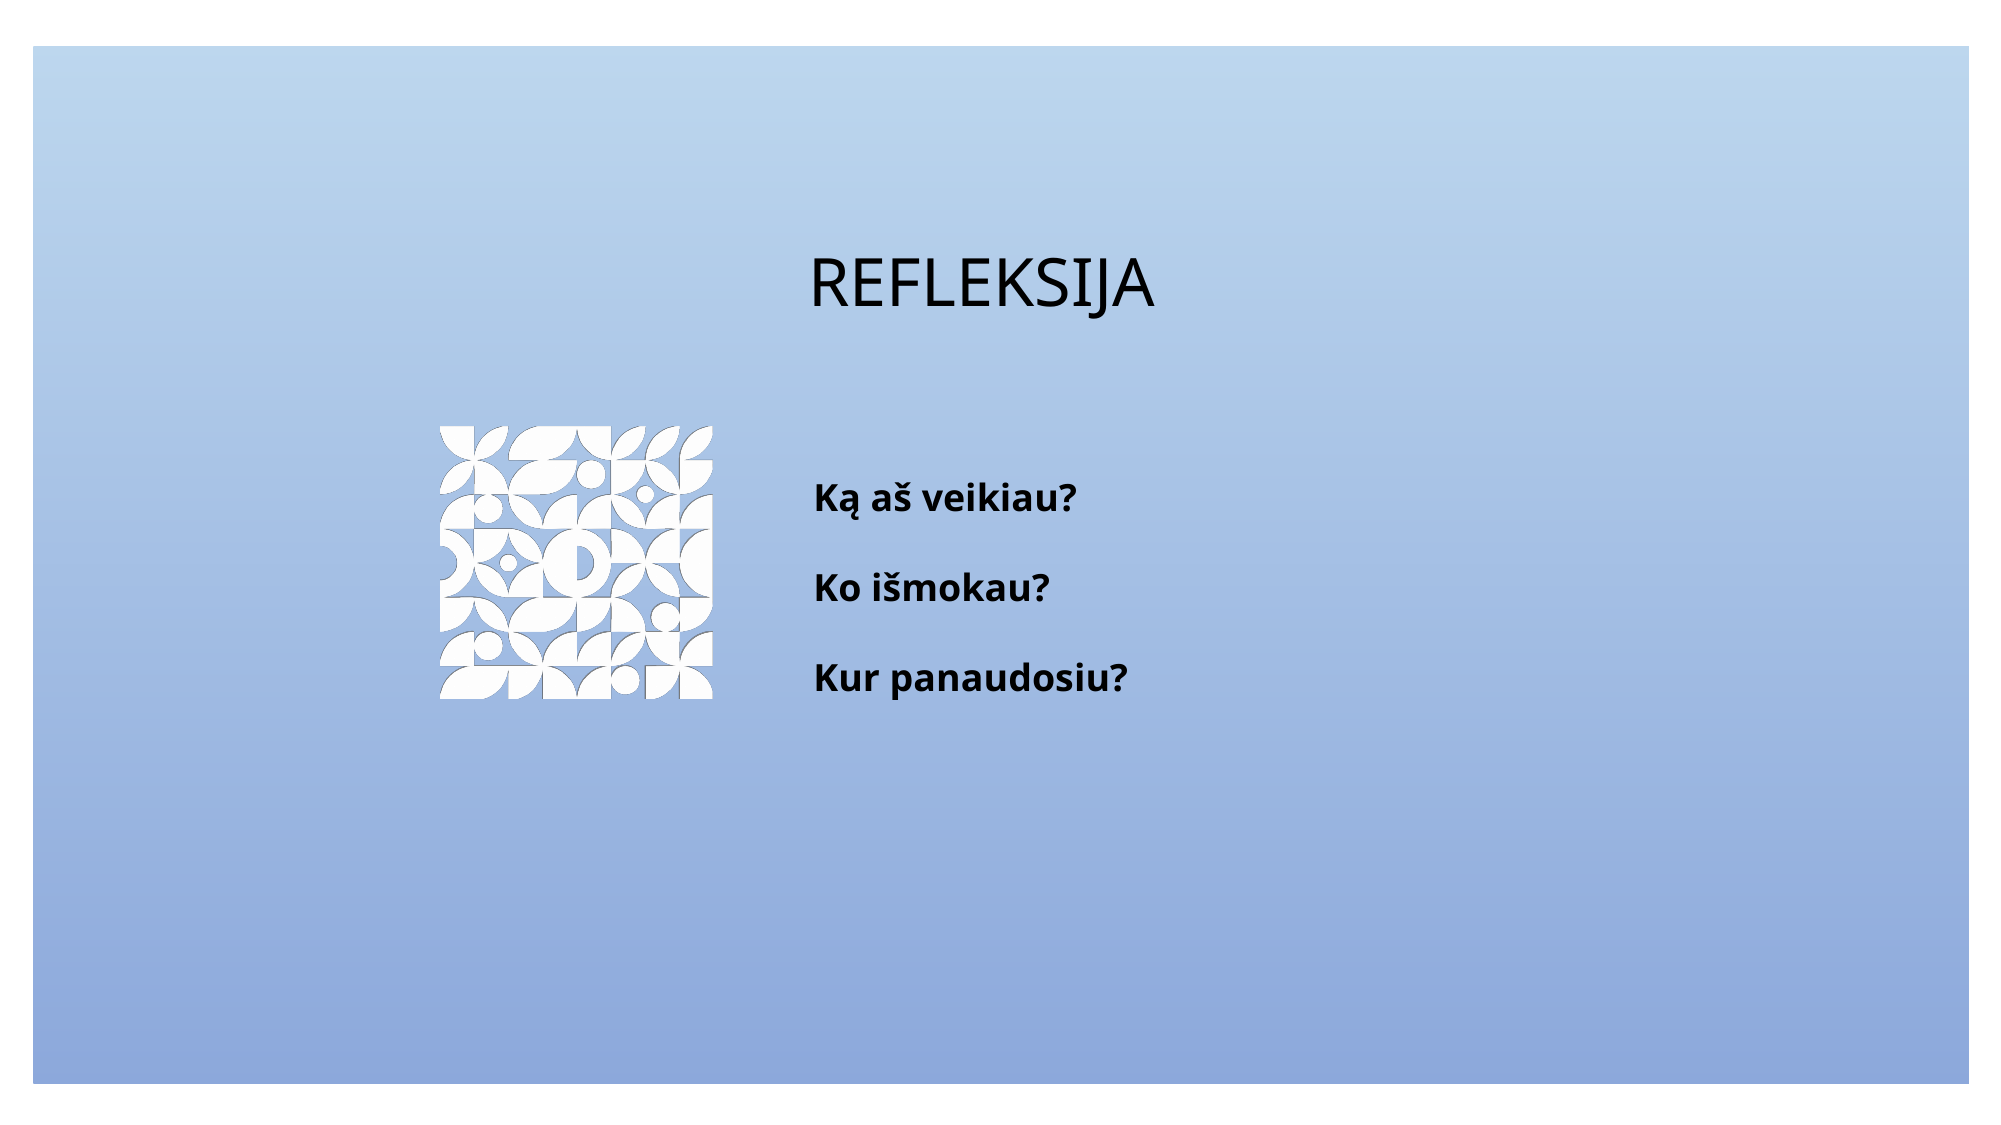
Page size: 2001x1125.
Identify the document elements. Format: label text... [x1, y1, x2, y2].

picture [439, 426, 713, 699]
text_box Refleksija [800, 231, 1164, 327]
text_box Ką aš veikiau? Ko išmokau? Kur panaudosiu? [798, 466, 1799, 707]
text_box [33, 46, 1969, 1084]
